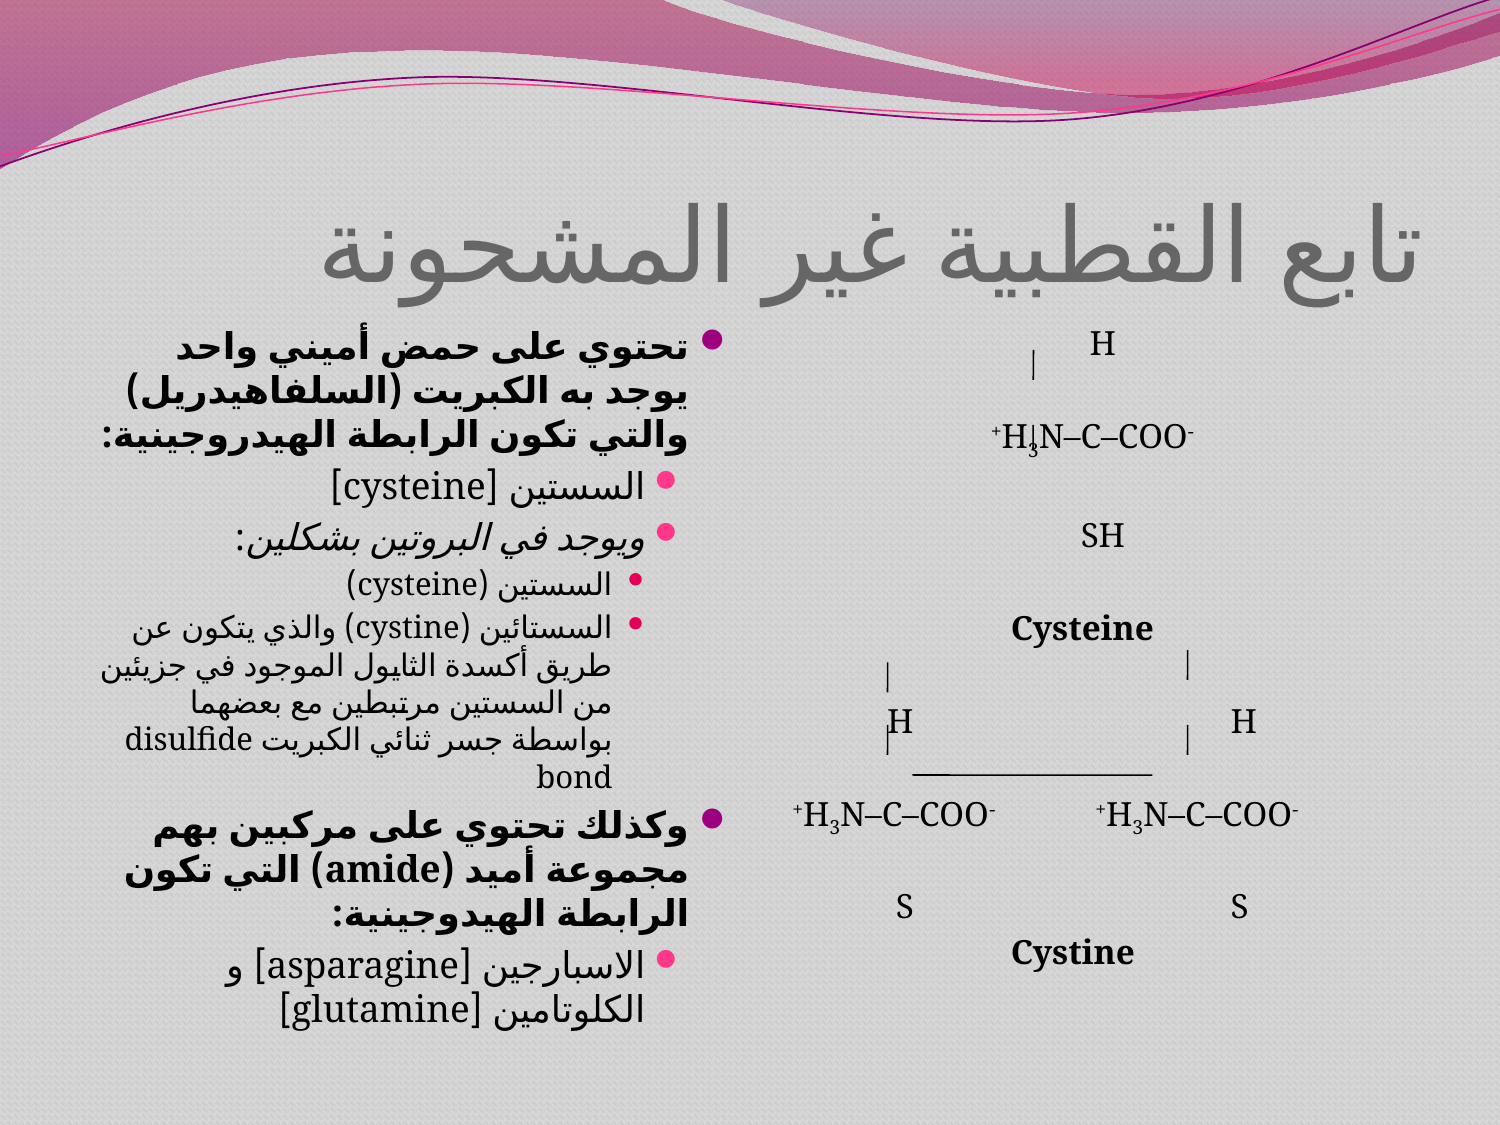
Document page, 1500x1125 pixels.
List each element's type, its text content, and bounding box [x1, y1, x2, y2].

list H +H3N–C–COO- SH Cysteine H H +H3N–C–COO- +H3N–C–COO- S S Cystine [762, 314, 1425, 1043]
list تحتوي على حمض أميني واحد يوجد به الكبريت (السلفاهيدريل) والتي تكون الرابطة الهيدروجينية: السستين [cysteine] ويوجد في البروتين بشكلين: السستين (cysteine) السستائين (cystine) والذي يتكون عن طريق أكسدة الثايول الموجود في جزيئين من السستين مرتبطين مع بعضهما بواسطة جسر ثنائي الكبريت disulfide bond وكذلك تحتوي على مركبين بهم مجموعة أميد (amide) التي تكون الرابطة الهيدوجينية: الاسبارجين [asparagine] و الكلوتامين [glutamine] [75, 314, 738, 1088]
title تابع القطبية غير المشحونة [75, 115, 1425, 303]
